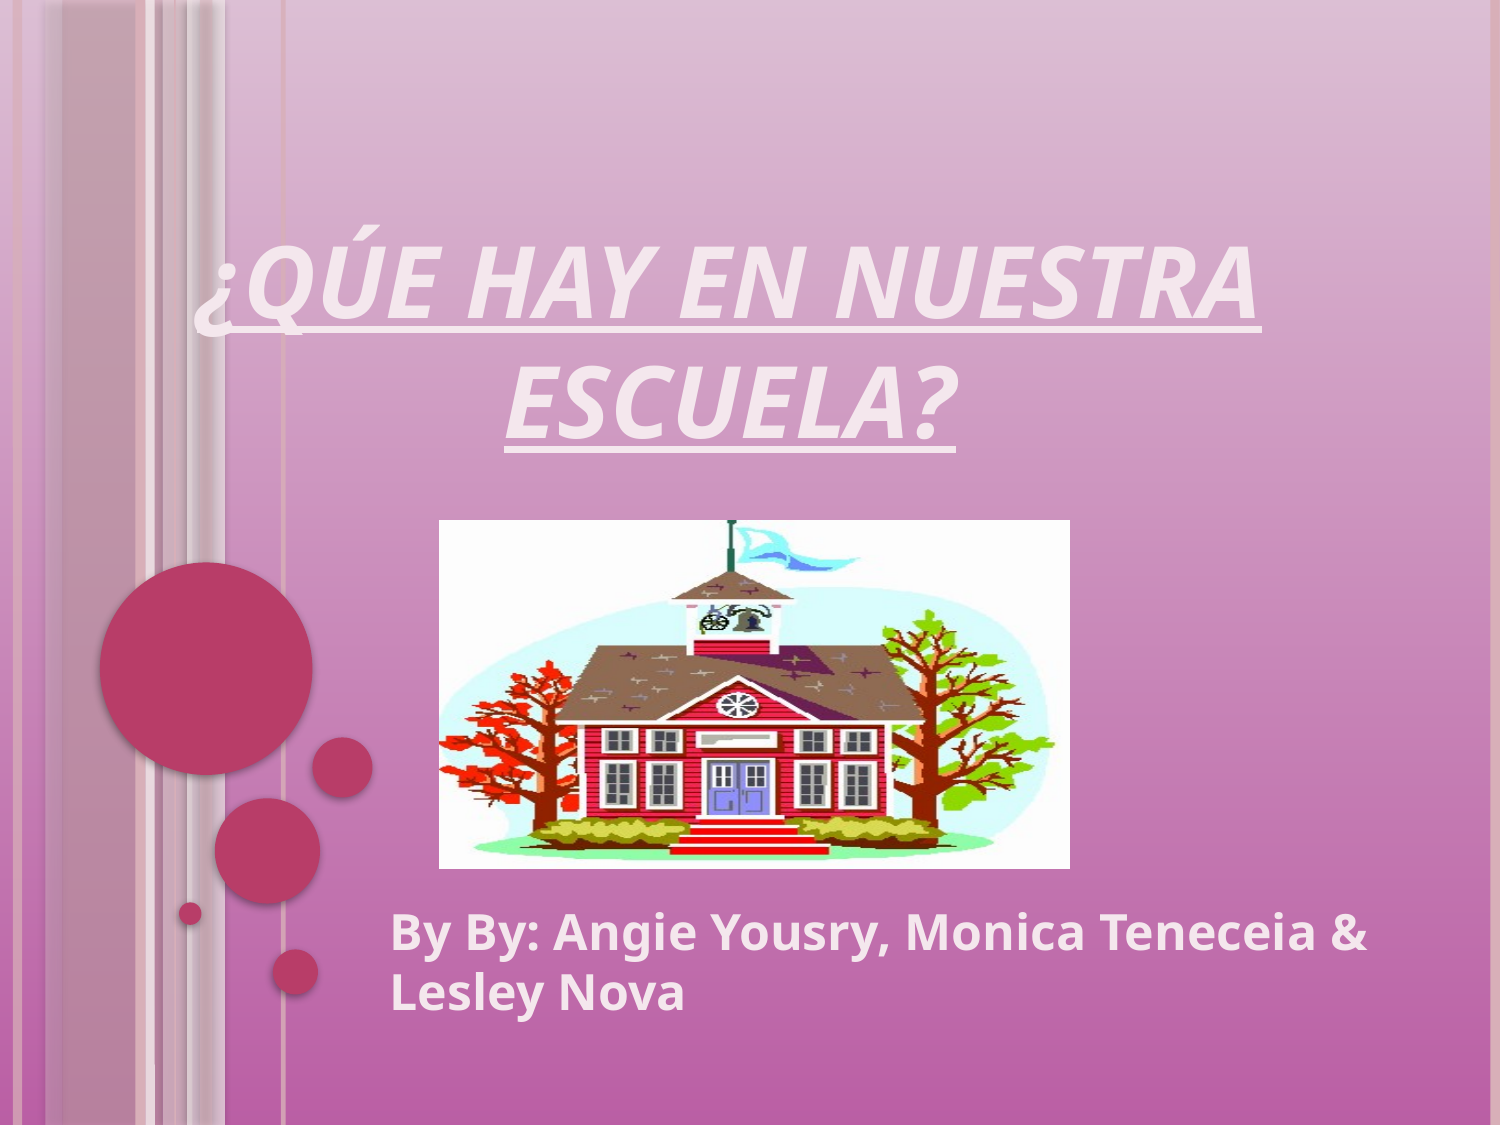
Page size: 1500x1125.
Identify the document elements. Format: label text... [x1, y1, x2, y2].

subtitle By By: Angie Yousry, Monica Teneceia & Lesley Nova [375, 820, 1388, 1046]
picture [438, 519, 1070, 869]
title ¿Qúe hay en nuestra escuela? [92, 224, 1368, 466]
